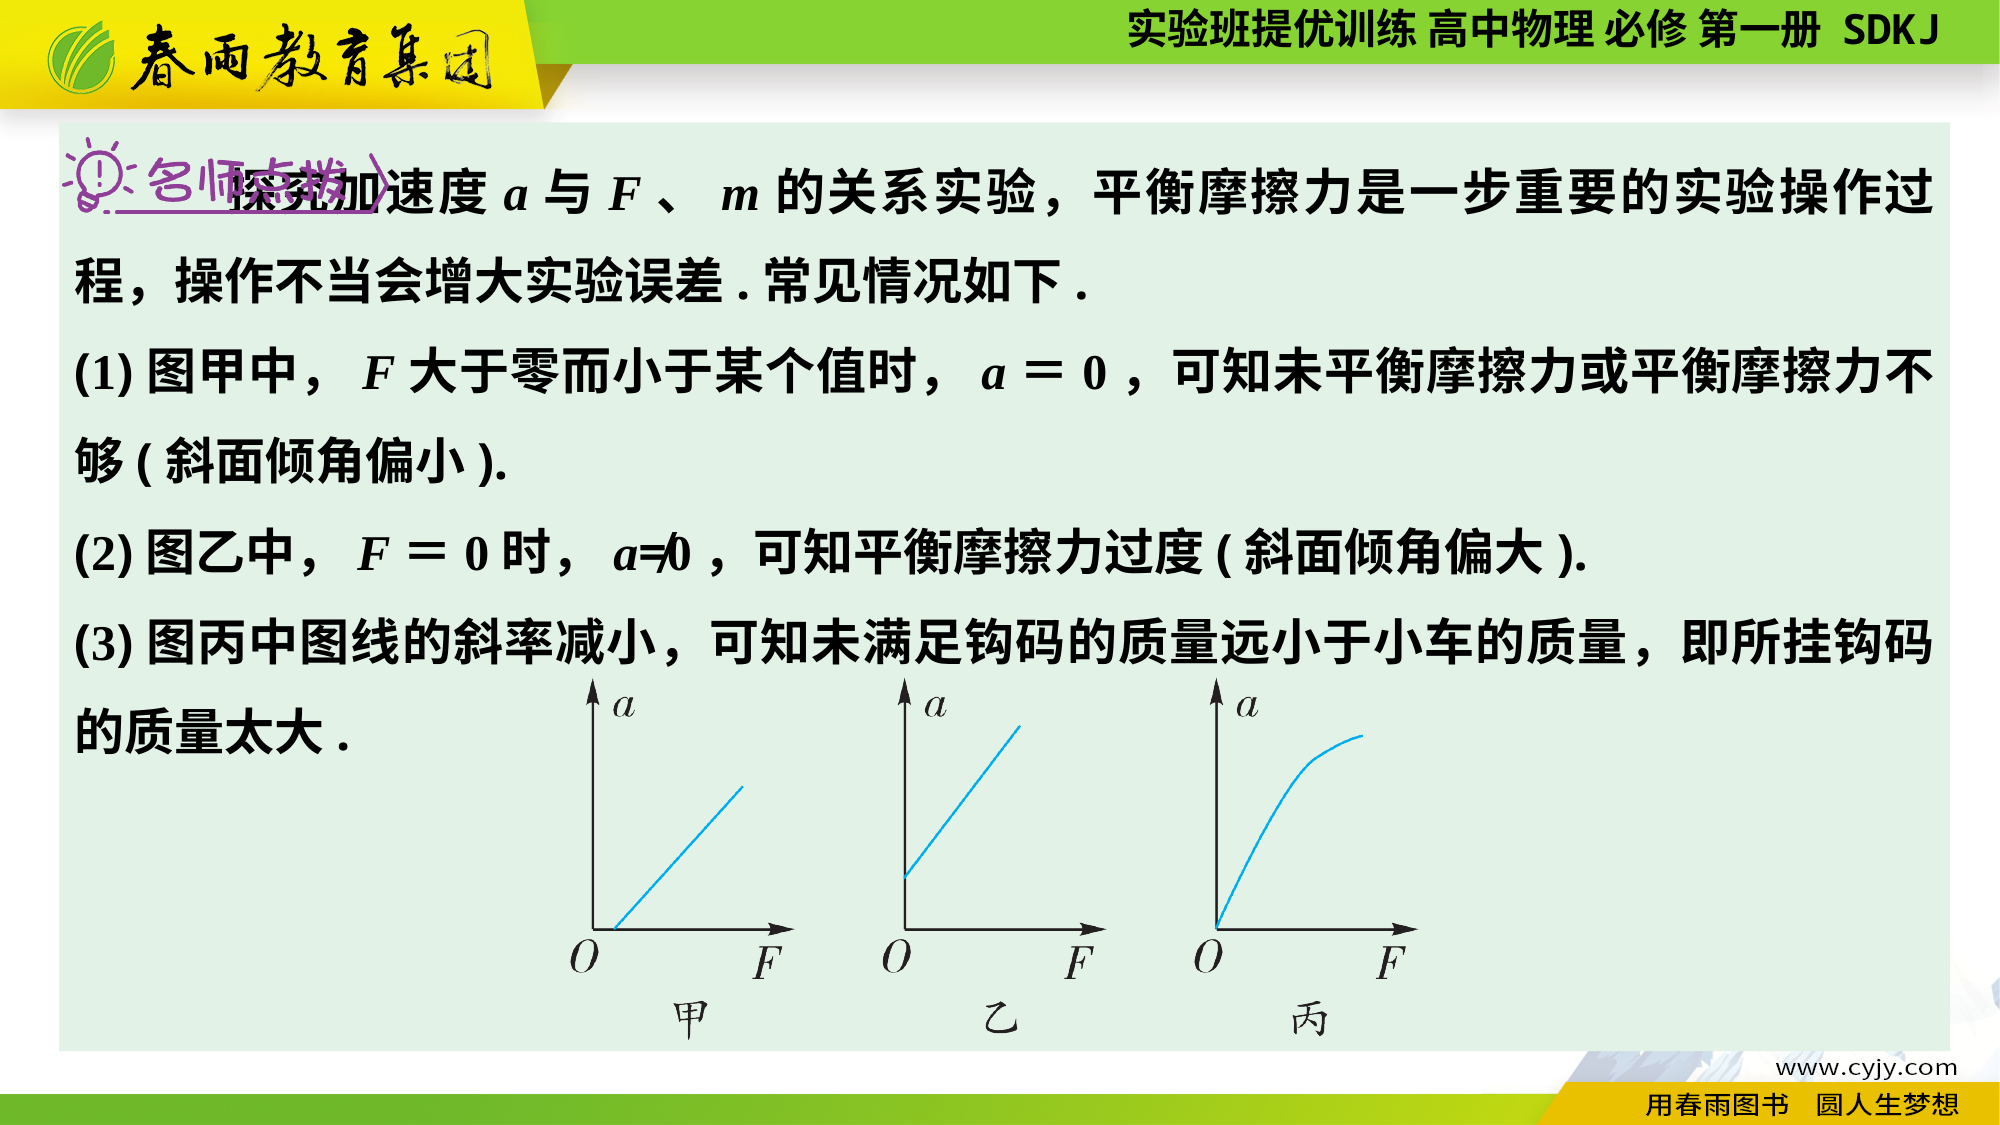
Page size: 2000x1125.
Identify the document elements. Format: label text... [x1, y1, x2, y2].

picture [0, 0, 2000, 1125]
list 探究加速度a与F、m的关系实验，平衡摩擦力是一步重要的实验操作过程，操作不当会增大实验误差.常见情况如下. (1)图甲中，F大于零而小于某个值时，a＝0，可知未平衡摩擦力或平衡摩擦力不够(斜面倾角偏小). (2)图乙中，F＝0时，a≠0，可知平衡摩擦力过度(斜面倾角偏大). (3)图丙中图线的斜率减小，可知未满足钩码的质量远小于小车的质量，即所挂钩码的质量太大. [59, 122, 1950, 1052]
